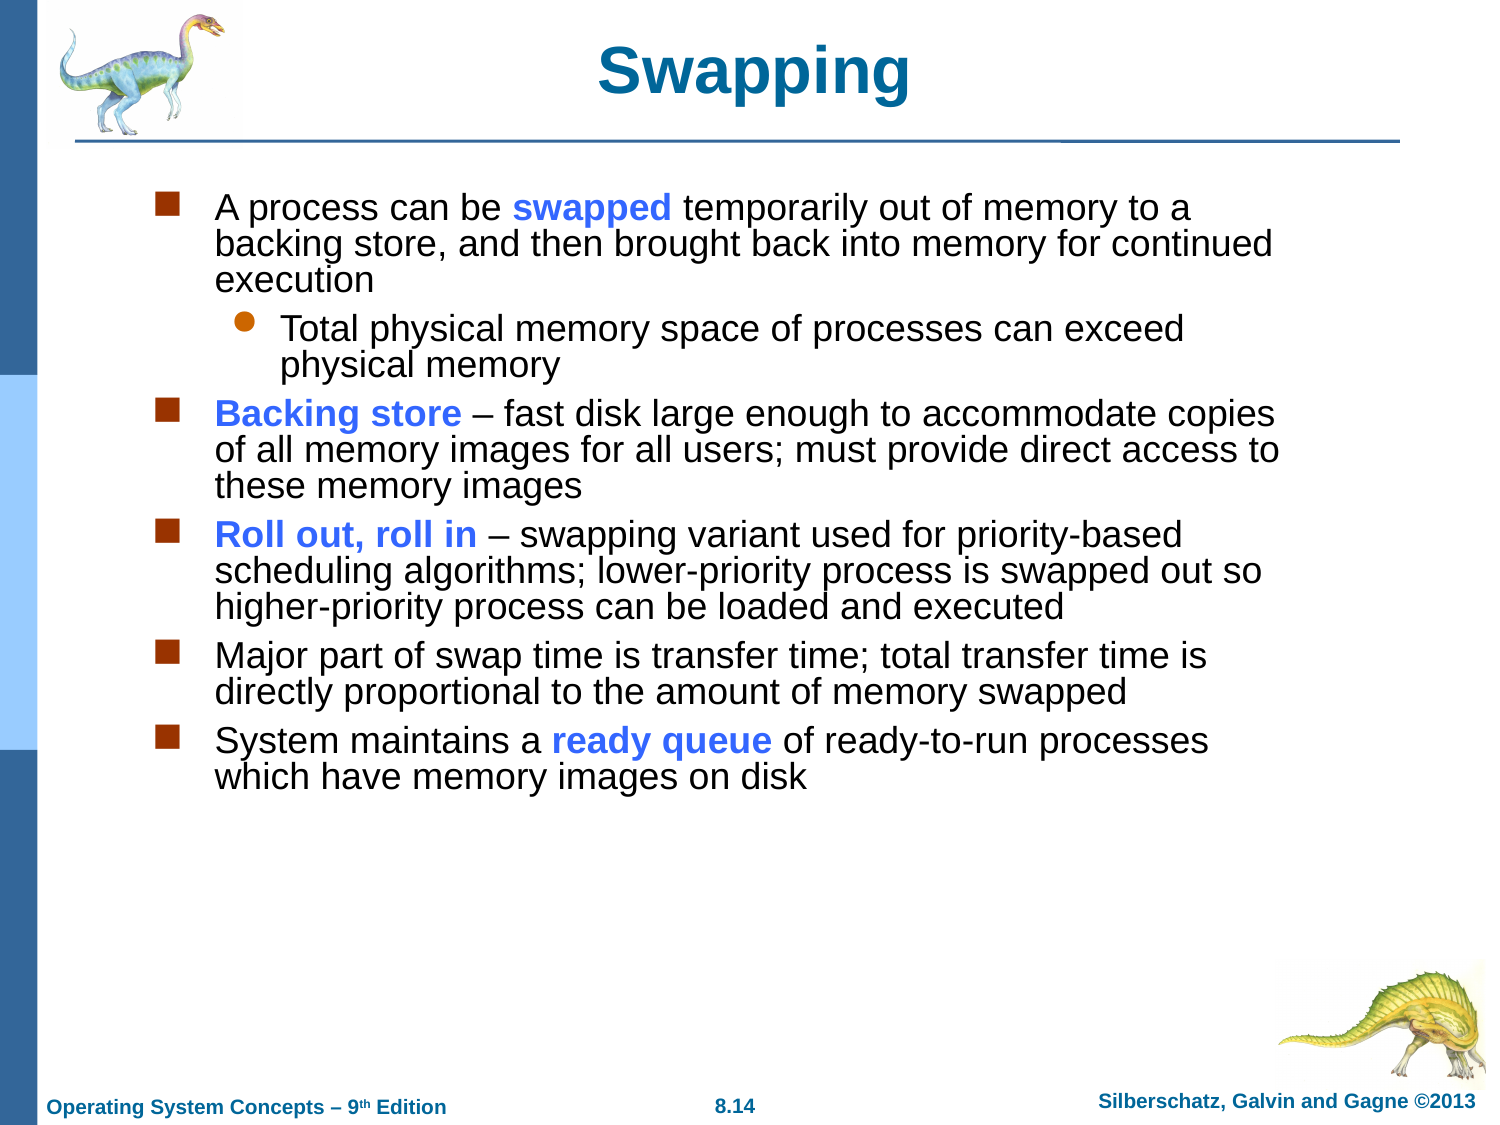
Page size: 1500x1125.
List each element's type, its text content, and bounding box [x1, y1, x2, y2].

list A process can be swapped temporarily out of memory to a backing store, and then brought back into memory for continued execution Total physical memory space of processes can exceed physical memory Backing store – fast disk large enough to accommodate copies of all memory images for all users; must provide direct access to these memory images Roll out, roll in – swapping variant used for priority-based scheduling algorithms; lower-priority process is swapped out so higher-priority process can be loaded and executed Major part of swap time is transfer time; total transfer time is directly proportional to the amount of memory swapped System maintains a ready queue of ready-to-run processes which have memory images on disk [142, 183, 1301, 1016]
title Swapping [79, 19, 1431, 115]
picture [46, 0, 243, 149]
picture [1275, 959, 1486, 1090]
